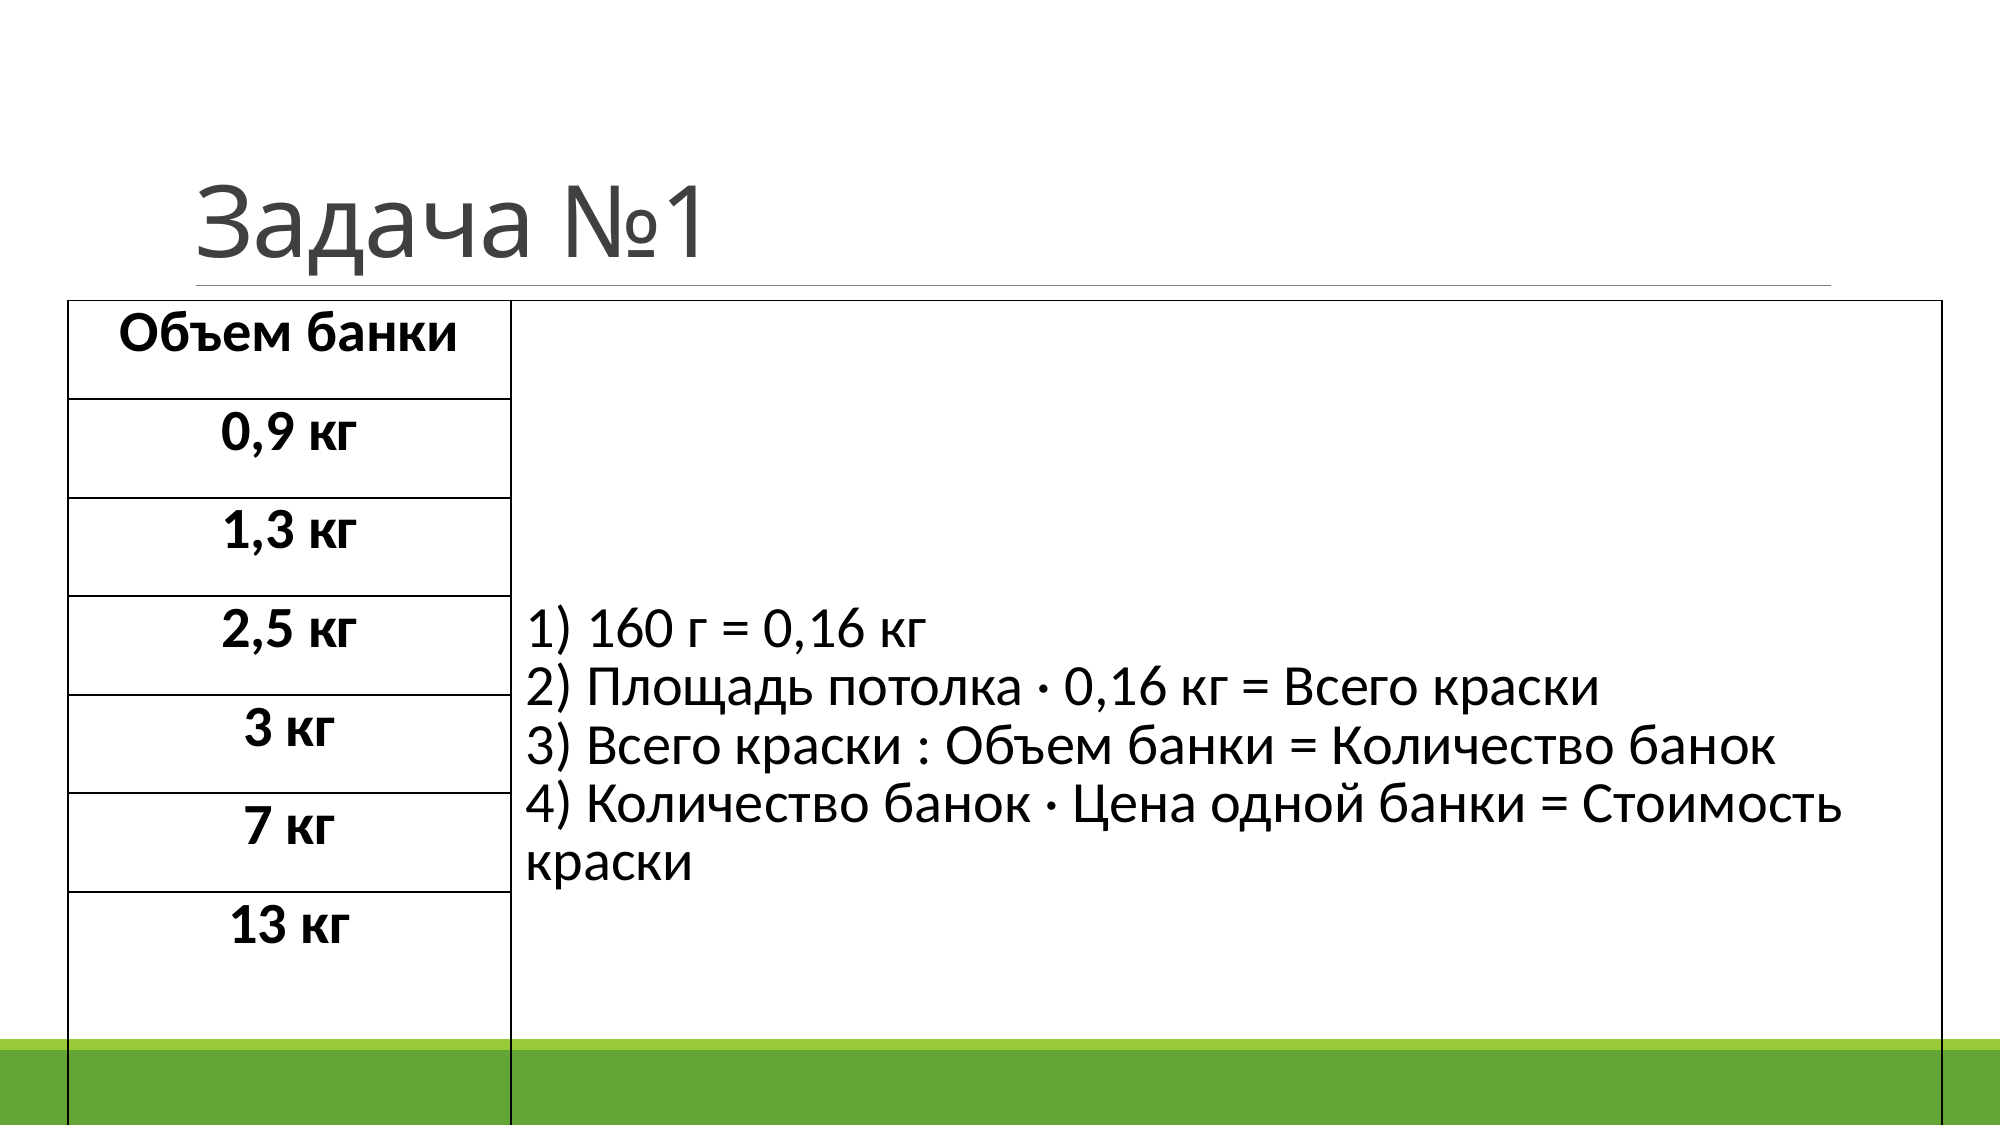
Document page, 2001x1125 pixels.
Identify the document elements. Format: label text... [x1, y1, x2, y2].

table_cell 13 кг [69, 893, 510, 1125]
table_cell 1,3 кг [69, 499, 510, 595]
title Задача №1 [180, 47, 1830, 285]
table_cell 0,9 кг [69, 400, 510, 497]
table_header Объем банки [69, 301, 510, 398]
table_header 1) 160 г = 0,16 кг 2) Площадь потолка · 0,16 кг = Всего краски 3) Всего краски : Объем банки = Количество банок 4) Количество банок · Цена одной банки = Стоимость краски [512, 301, 1941, 1125]
table_cell 3 кг [69, 696, 510, 792]
table_cell 2,5 кг [69, 597, 510, 694]
table_cell 7 кг [69, 794, 510, 891]
